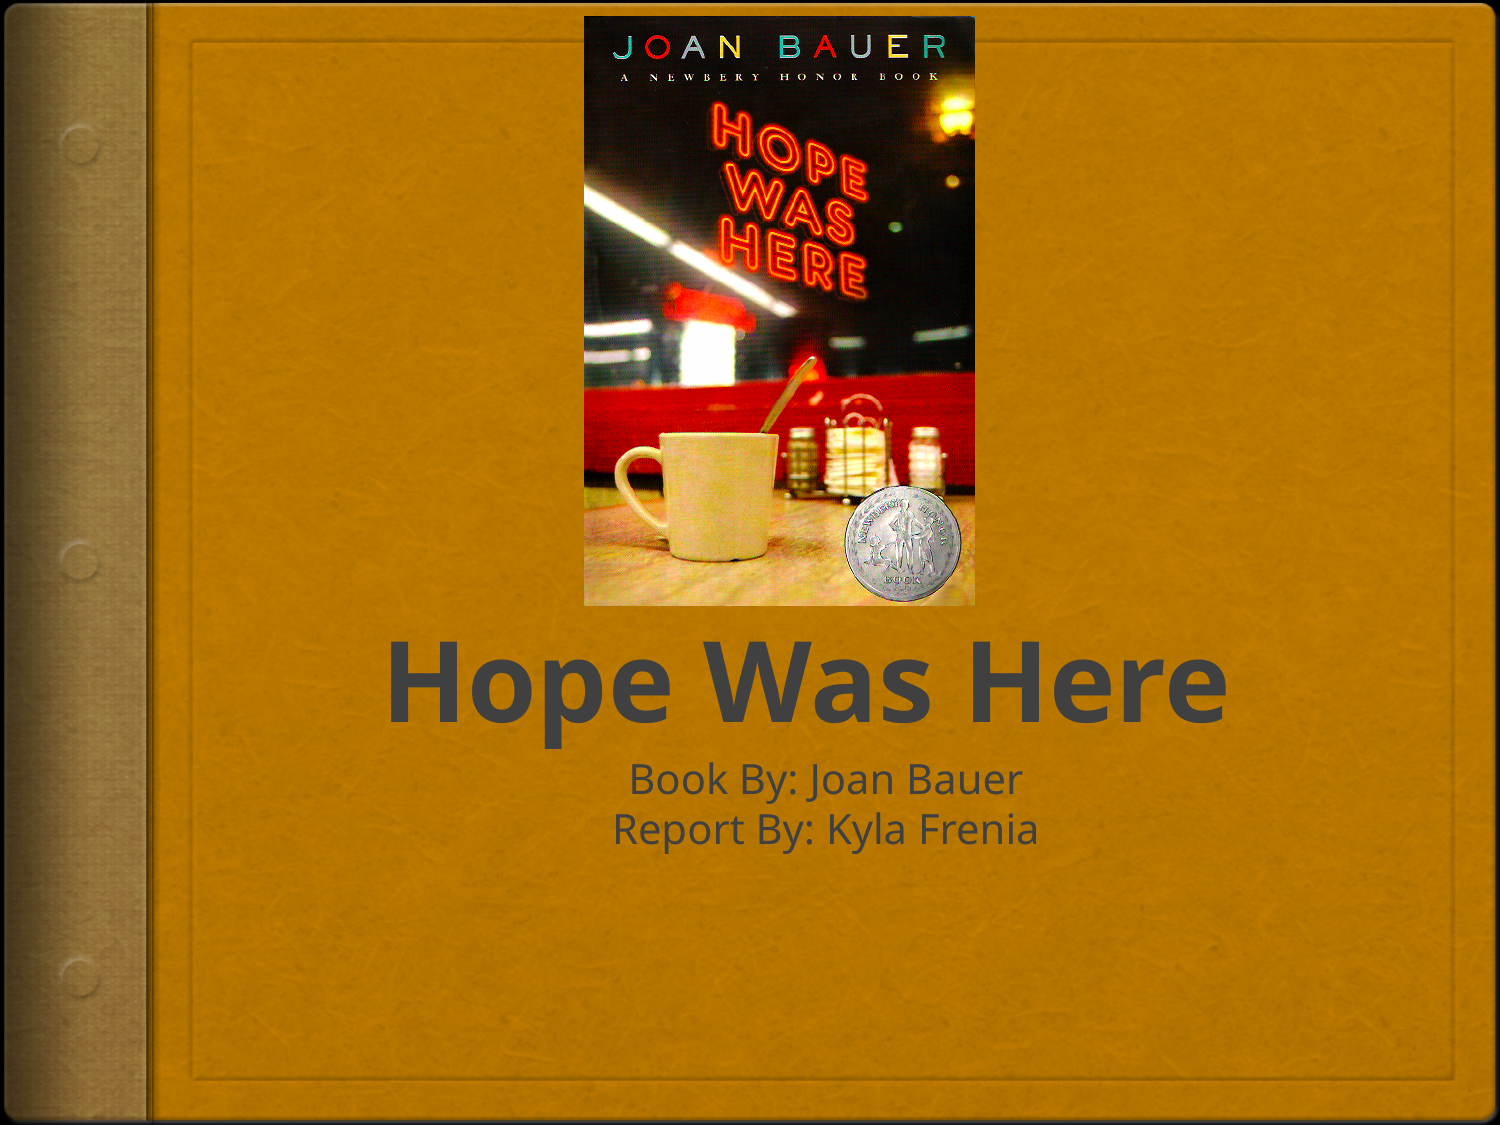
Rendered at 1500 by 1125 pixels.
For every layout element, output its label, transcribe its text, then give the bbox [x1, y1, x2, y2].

subtitle Book By: Joan Bauer Report By: Kyla Frenia [244, 745, 1408, 1033]
picture [0, 0, 1500, 1125]
title Hope Was Here [225, 449, 1388, 753]
